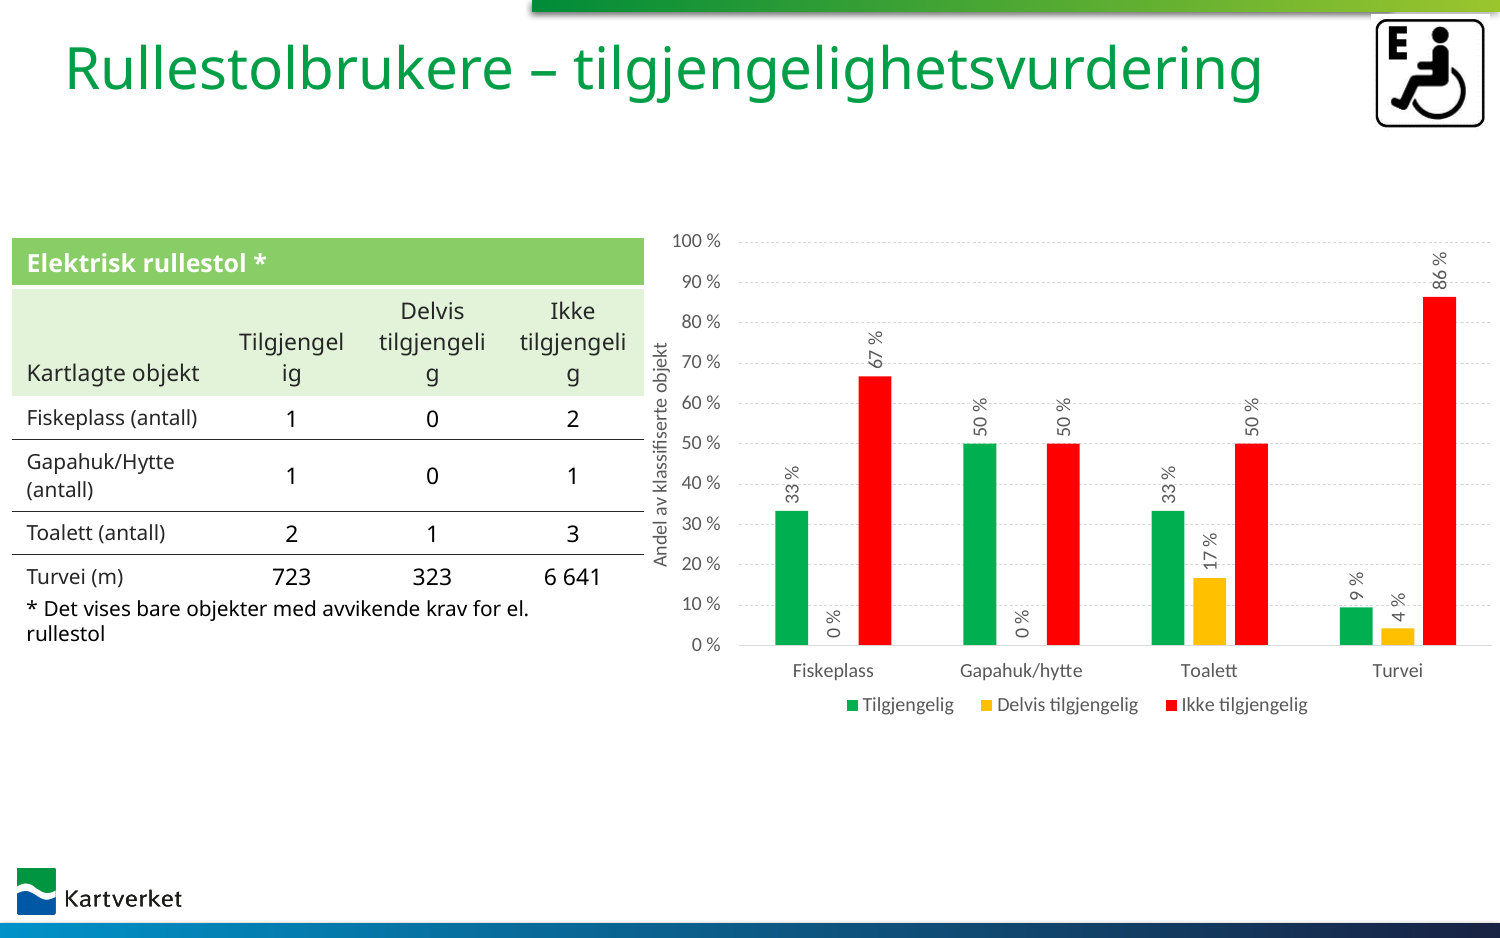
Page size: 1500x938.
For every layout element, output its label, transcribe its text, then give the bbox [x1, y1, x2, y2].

text_box Rullestolbrukere – tilgjengelighetsvurdering [49, 12, 1372, 109]
table_header Elektrisk rullestol * [12, 238, 638, 285]
table_cell Kartlagte objekt [12, 289, 222, 396]
table_cell 1 [222, 396, 362, 439]
table_cell 6 641 [503, 555, 638, 598]
table_cell 1 [503, 440, 638, 511]
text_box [1371, 13, 1491, 133]
table_cell 1 [362, 512, 503, 554]
text_box * Det vises bare objekter med avvikende krav for el. rullestol [11, 588, 597, 653]
table_cell 723 [222, 555, 362, 588]
table_cell Delvis tilgjengelig [362, 289, 503, 396]
table_cell Toalett (antall) [12, 512, 222, 554]
table_cell Turvei (m) [12, 555, 222, 588]
table_cell 2 [503, 396, 638, 439]
table_cell 1 [222, 440, 362, 511]
table_cell 3 [503, 512, 638, 554]
table_cell 0 [362, 440, 503, 511]
table_cell 2 [222, 512, 362, 554]
table_cell Gapahuk/Hytte (antall) [12, 440, 222, 511]
table_cell 0 [362, 396, 503, 439]
table_cell Tilgjengelig [222, 289, 362, 396]
picture [643, 218, 1500, 728]
table_cell 323 [362, 555, 503, 588]
table_cell Ikke tilgjengelig [503, 289, 638, 396]
table_cell Fiskeplass (antall) [12, 396, 222, 439]
